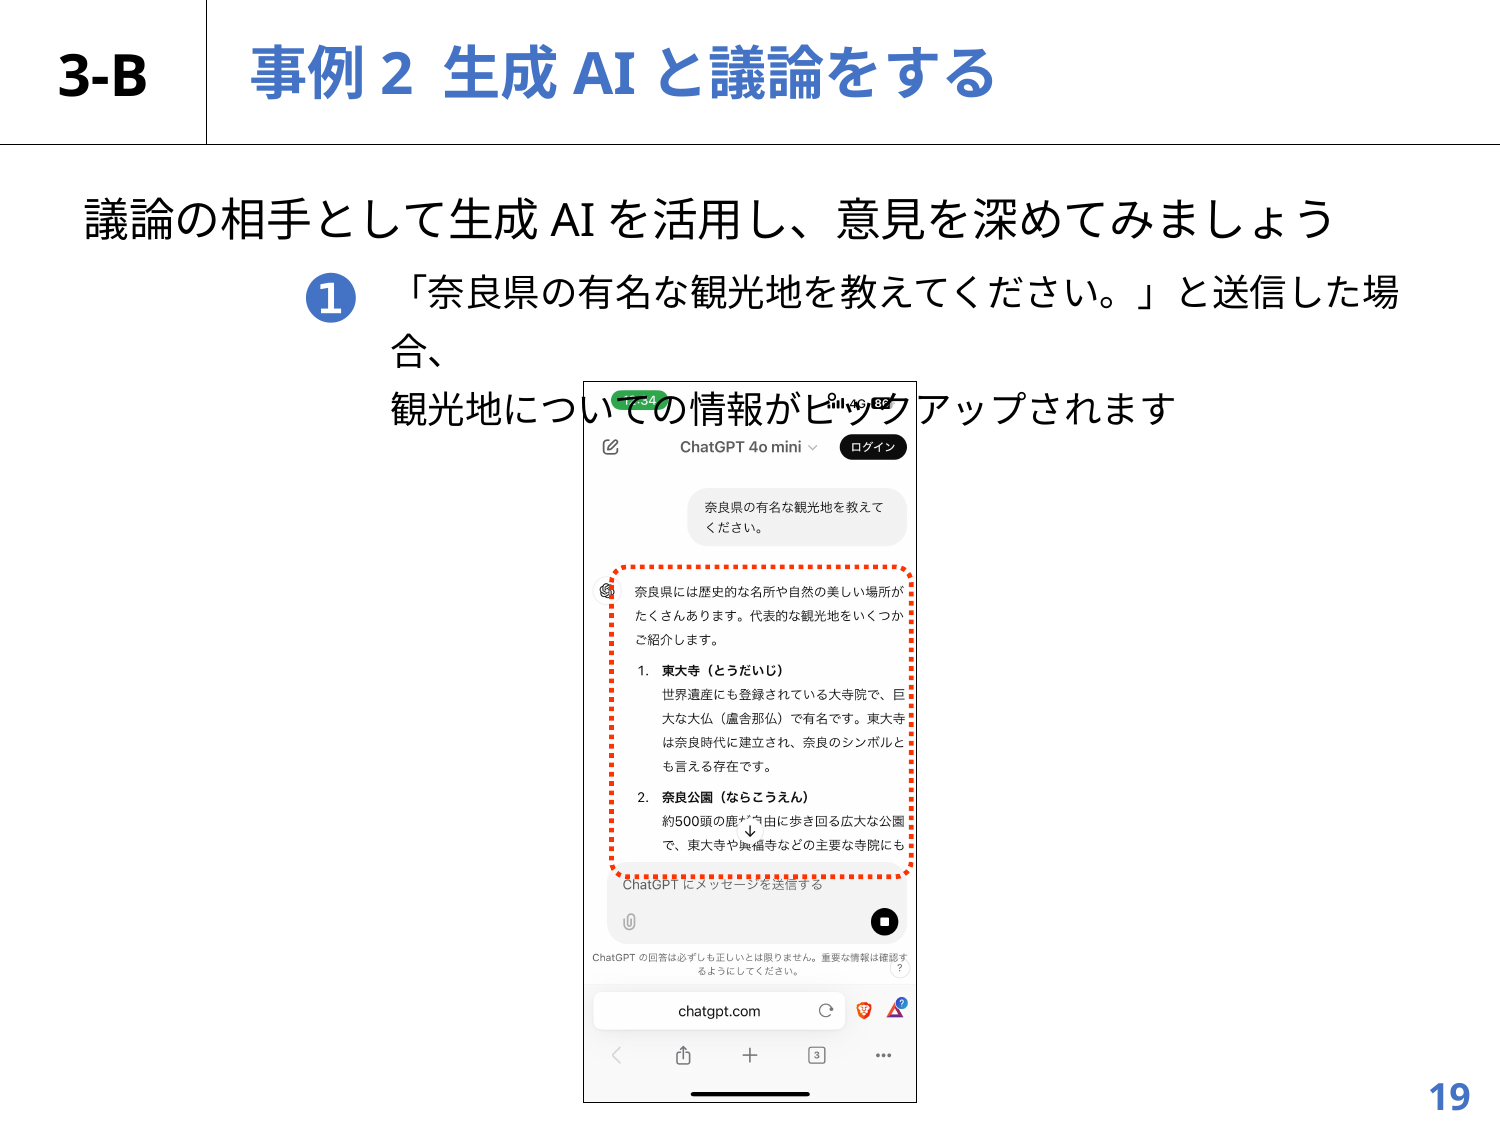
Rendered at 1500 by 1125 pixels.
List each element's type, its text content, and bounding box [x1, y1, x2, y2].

text_box ❶ [286, 248, 364, 343]
text_box 「奈良県の有名な観光地を教えてください。」と送信した場合、 観光地についての情報がピックアップされます [375, 248, 1432, 439]
title 3-B [0, 0, 207, 147]
picture [583, 381, 917, 1103]
text_box 事例2 生成AIと議論をする [230, 24, 1459, 119]
text_box 議論の相手として生成AIを活用し、意見を深めてみましょう [68, 166, 1432, 248]
text_box 19 [1402, 1065, 1497, 1125]
